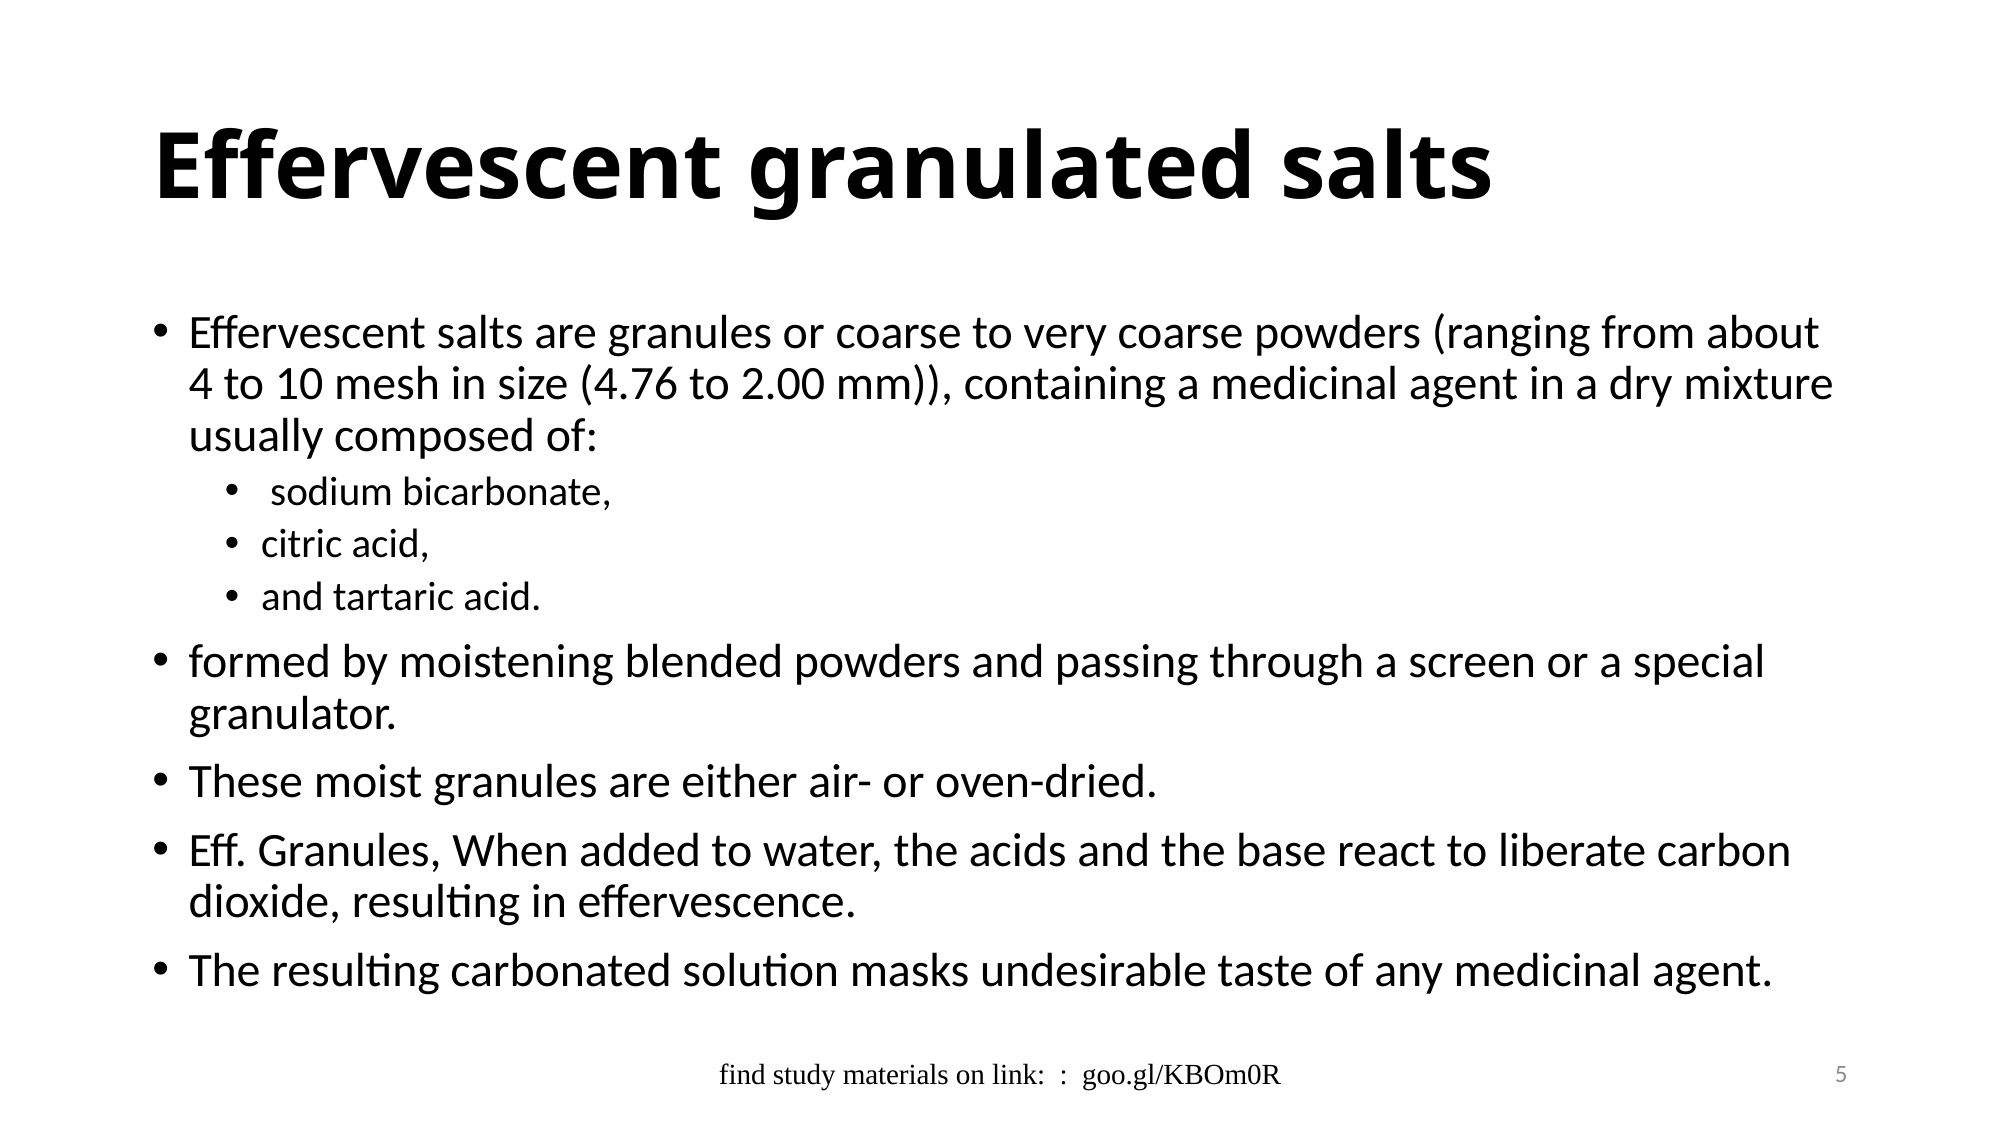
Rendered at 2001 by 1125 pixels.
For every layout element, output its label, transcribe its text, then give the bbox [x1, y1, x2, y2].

title Effervescent granulated salts [137, 59, 1863, 278]
list Effervescent salts are granules or coarse to very coarse powders (ranging from about 4 to 10 mesh in size (4.76 to 2.00 mm)), containing a medicinal agent in a dry mixture usually composed of: sodium bicarbonate, citric acid, and tartaric acid. formed by moistening blended powders and passing through a screen or a special granulator. These moist granules are either air- or oven-dried. Eff. Granules, When added to water, the acids and the base react to liberate carbon dioxide, resulting in effervescence. The resulting carbonated solution masks undesirable taste of any medicinal agent. [137, 299, 1863, 1014]
footer find study materials on link: : goo.gl/KBOm0R [662, 1042, 1338, 1103]
slide_number 5 [1412, 1042, 1863, 1103]
